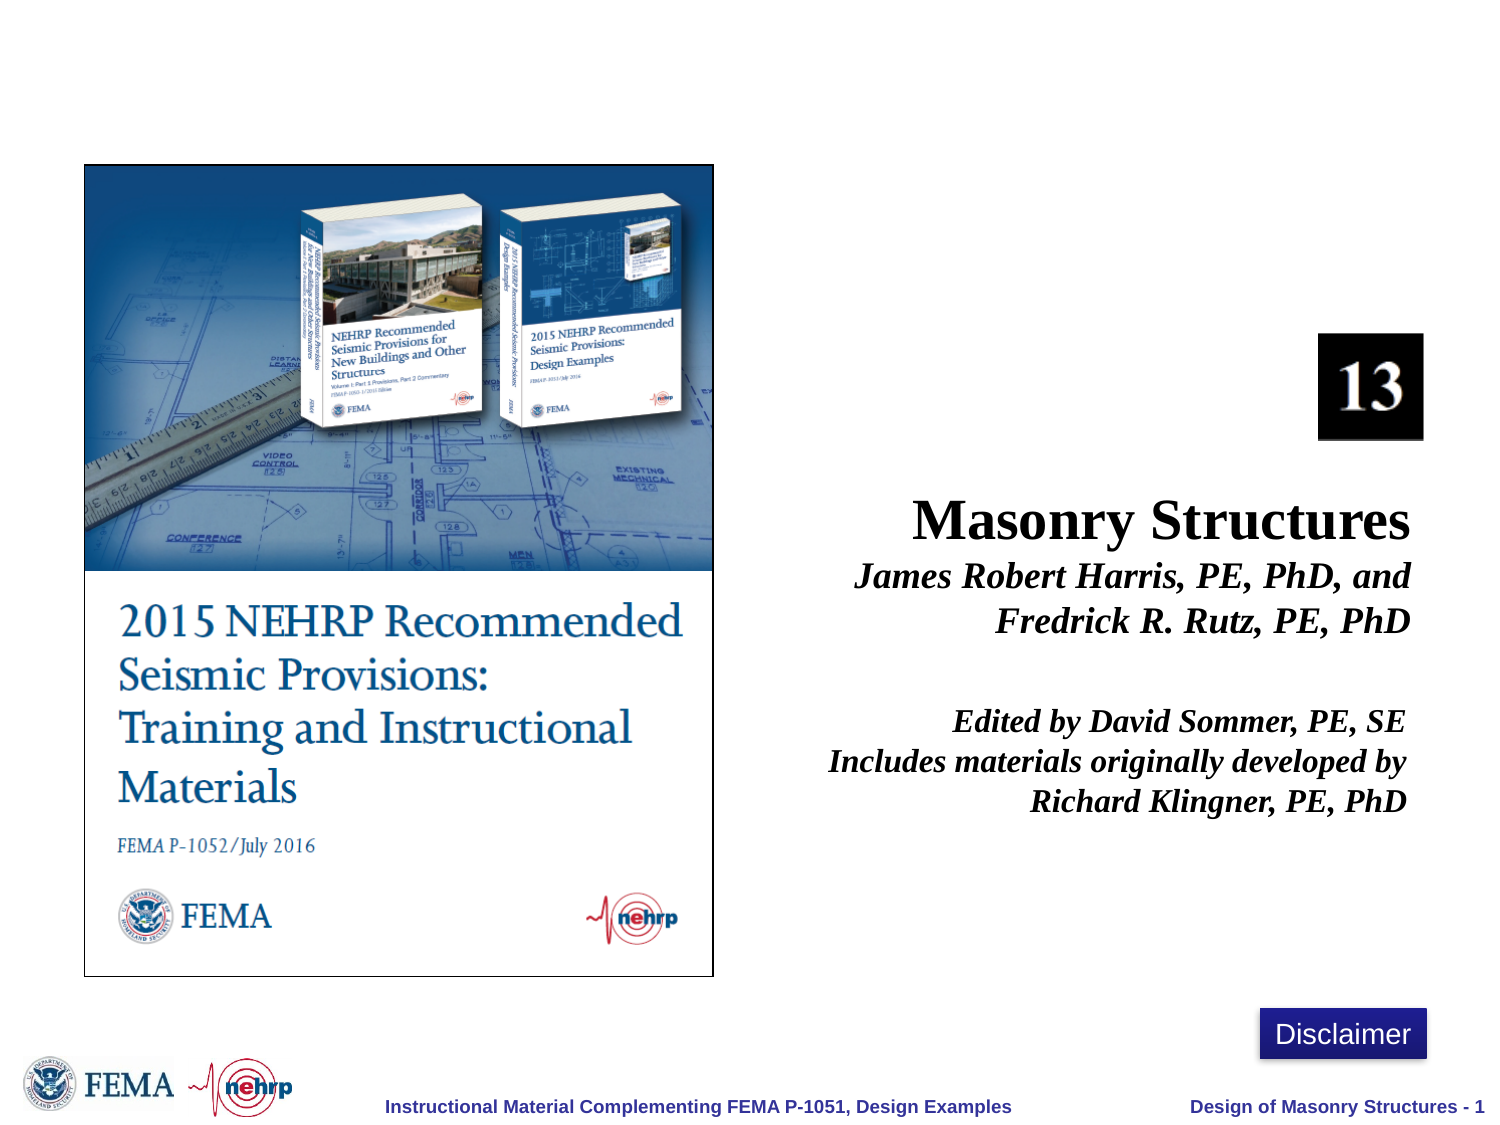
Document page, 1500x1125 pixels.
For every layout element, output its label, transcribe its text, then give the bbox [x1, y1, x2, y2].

picture [23, 1056, 174, 1111]
slide_number Design of Masonry Structures - 1 [1042, 1077, 1500, 1125]
picture [84, 165, 713, 976]
text_box Edited by David Sommer, PE, SE Includes materials originally developed by Richard Klingner, PE, PhD [813, 692, 1423, 827]
picture [188, 1058, 292, 1117]
text_box Disclaimer [1260, 1008, 1427, 1059]
title Masonry Structures James Robert Harris, PE, PhD, and Fredrick R. Rutz, PE, PhD [717, 440, 1427, 682]
footer Instructional Material Complementing FEMA P-1051, Design Examples [337, 1087, 1042, 1125]
picture [1318, 332, 1427, 441]
